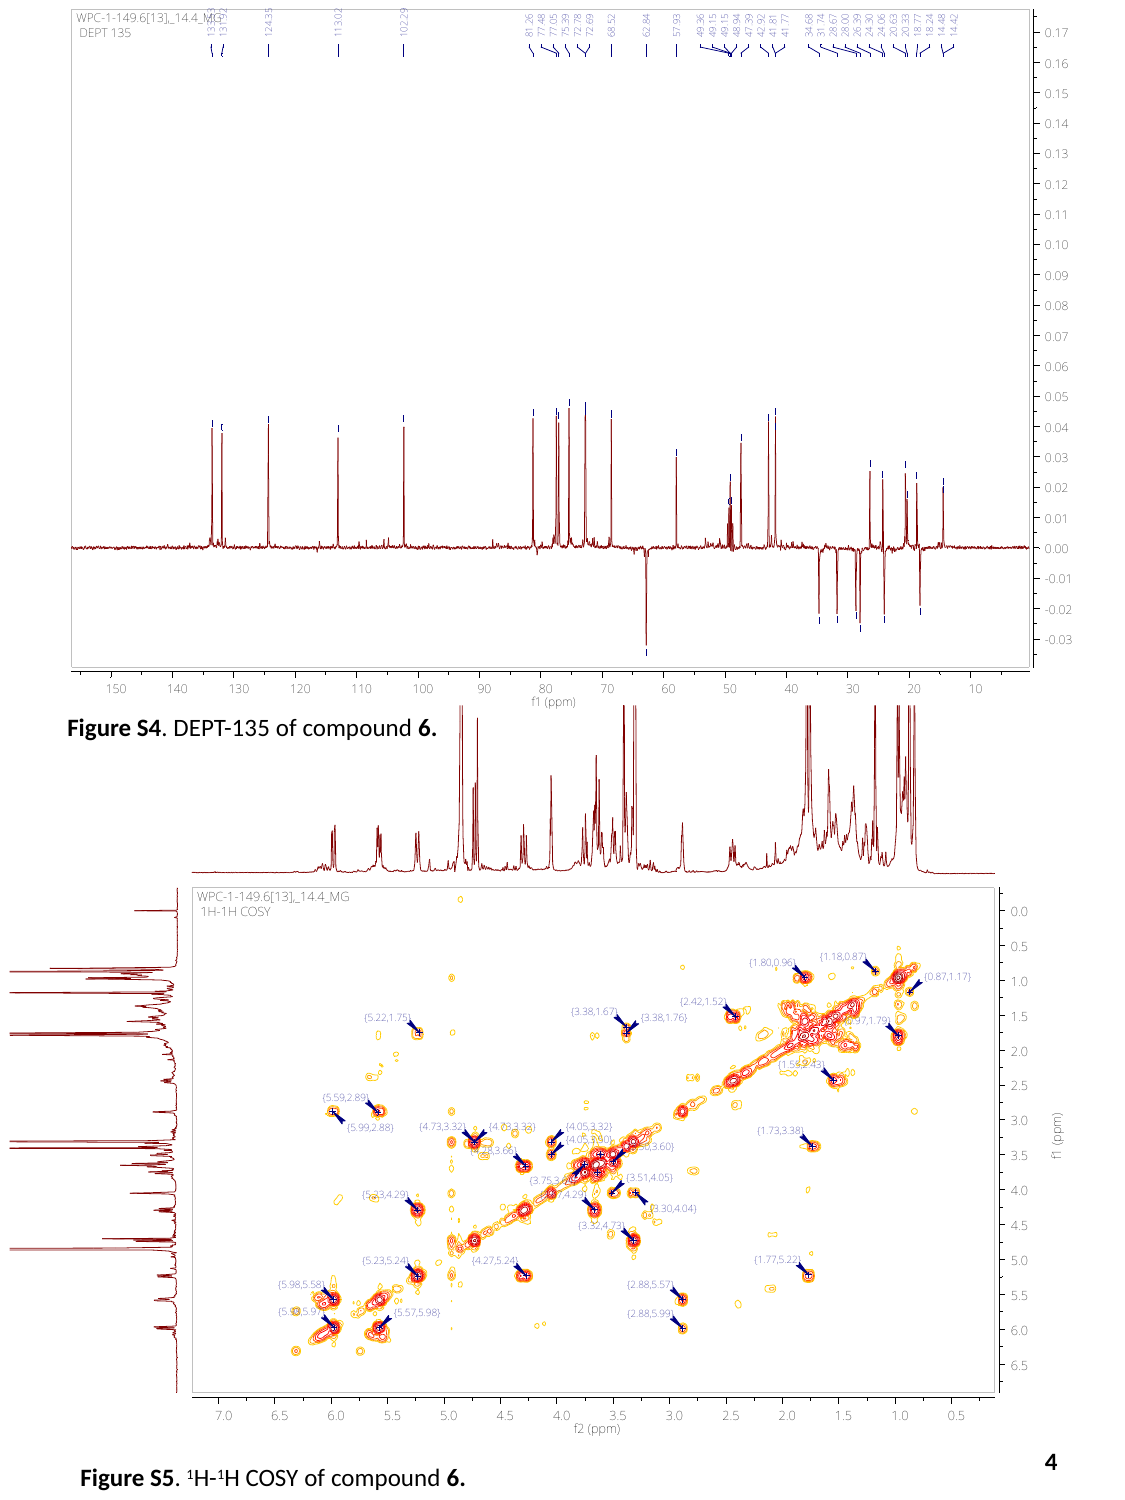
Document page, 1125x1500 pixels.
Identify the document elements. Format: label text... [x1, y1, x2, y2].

slide_number 4 [819, 1420, 1073, 1500]
picture [0, 0, 1089, 1444]
text_box Figure S5. 1H-1H COSY of compound 6. [65, 1454, 496, 1500]
